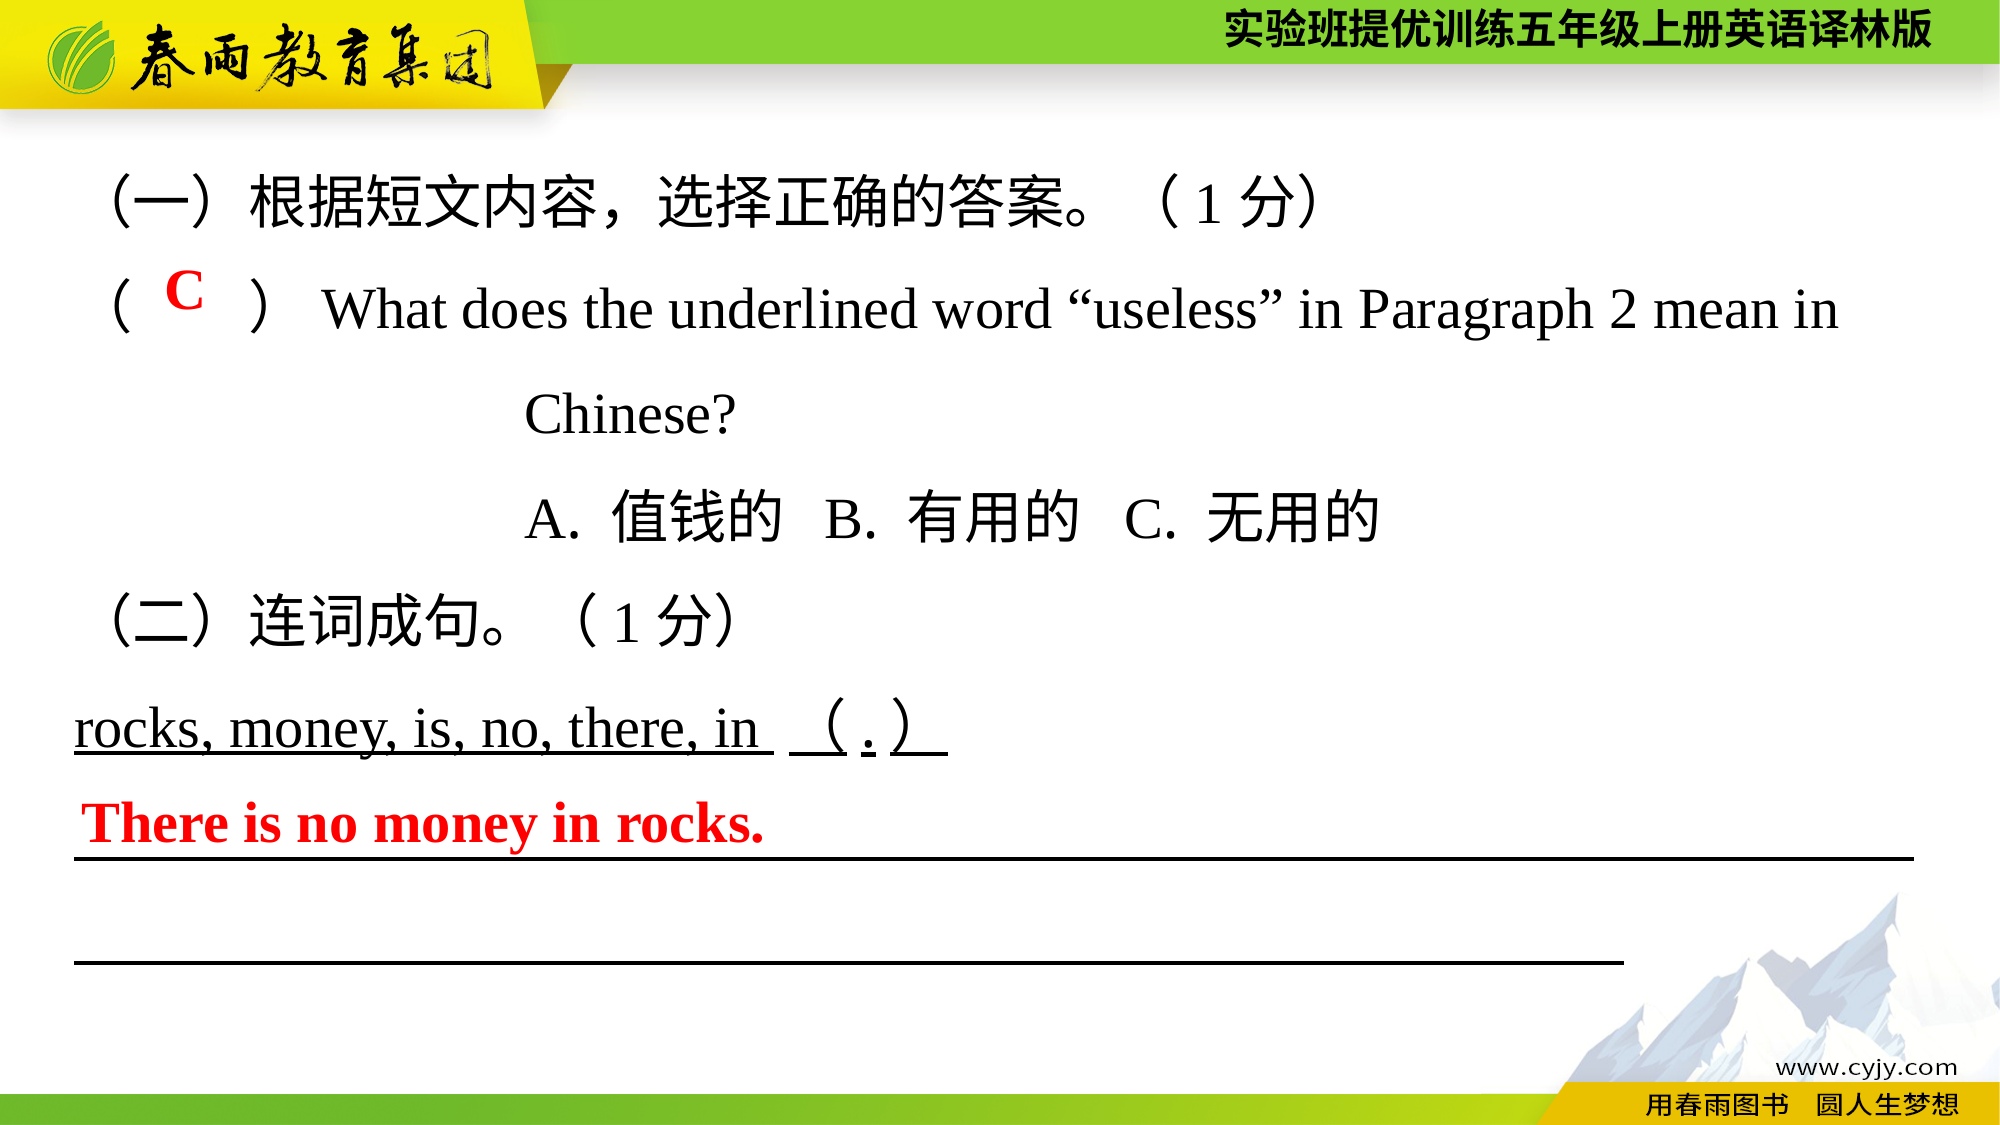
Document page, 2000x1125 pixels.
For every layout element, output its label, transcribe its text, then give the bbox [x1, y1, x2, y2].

text_box There is no money in rocks. [66, 742, 781, 862]
picture [0, 0, 2000, 1125]
list （一）根据短文内容，选择正确的答案。（1分） （ ）What does the underlined word “useless” in Paragraph 2 mean in Chinese? A. 值钱的 B. 有用的 C. 无用的 （二）连词成句。（1分） rocks, money, is, no, there, in （.） _____________________________________________________ [59, 122, 1944, 867]
text_box C [149, 243, 222, 329]
